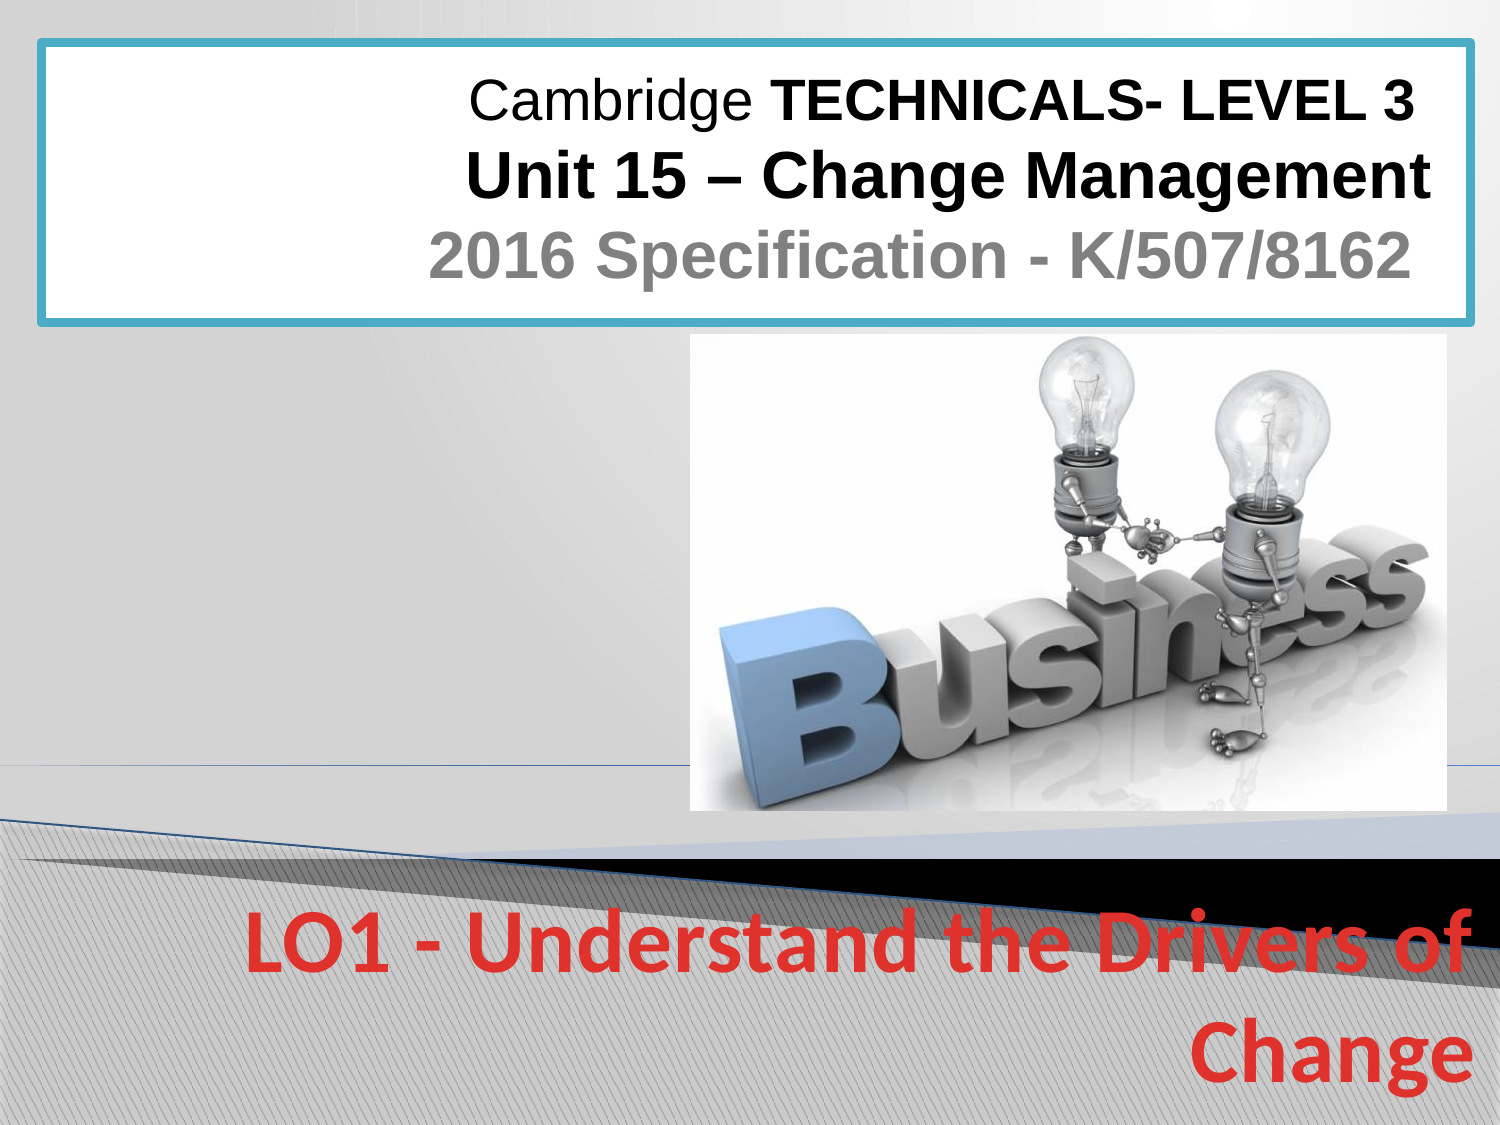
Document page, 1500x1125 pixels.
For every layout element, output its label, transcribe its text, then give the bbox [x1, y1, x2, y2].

picture [690, 334, 1448, 811]
picture [5, 859, 591, 873]
text_box [37, 38, 1475, 327]
picture [1495, 951, 1500, 989]
subtitle LO1 - Understand the Drivers of Change [53, 873, 1495, 1000]
text_box Cambridge TECHNICALS- LEVEL 3 Unit 15 – Change Management 2016 Specification - K/507/8162 [53, 54, 1447, 300]
